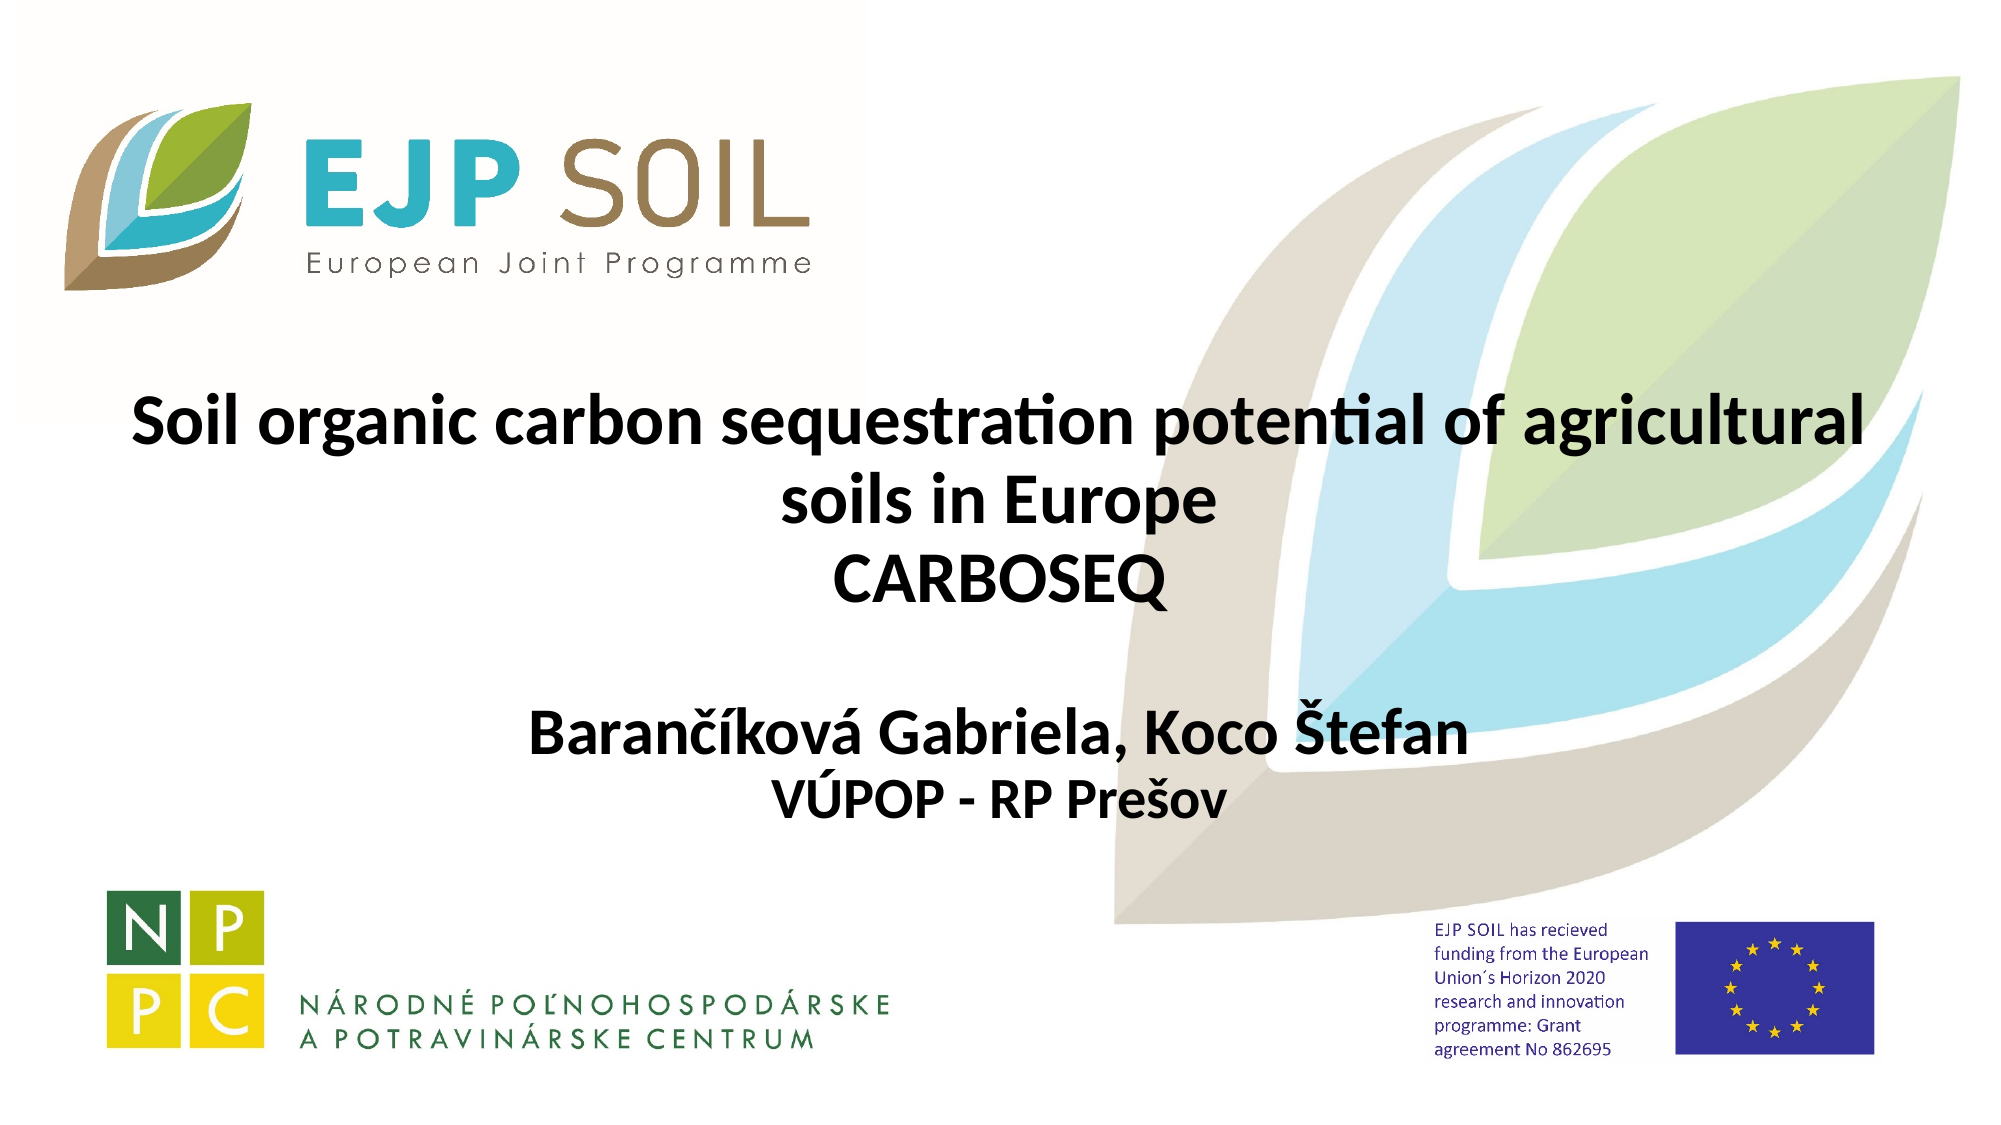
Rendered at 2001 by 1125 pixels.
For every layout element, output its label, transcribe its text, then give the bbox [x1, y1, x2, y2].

picture [15, 0, 868, 425]
picture [92, 876, 903, 1063]
title Soil organic carbon sequestration potential of agricultural soils in Europe CARBOSEQ Barančíková Gabriela, Koco Štefan VÚPOP - RP Prešov [103, 544, 1057, 812]
picture [1057, 0, 2000, 1063]
